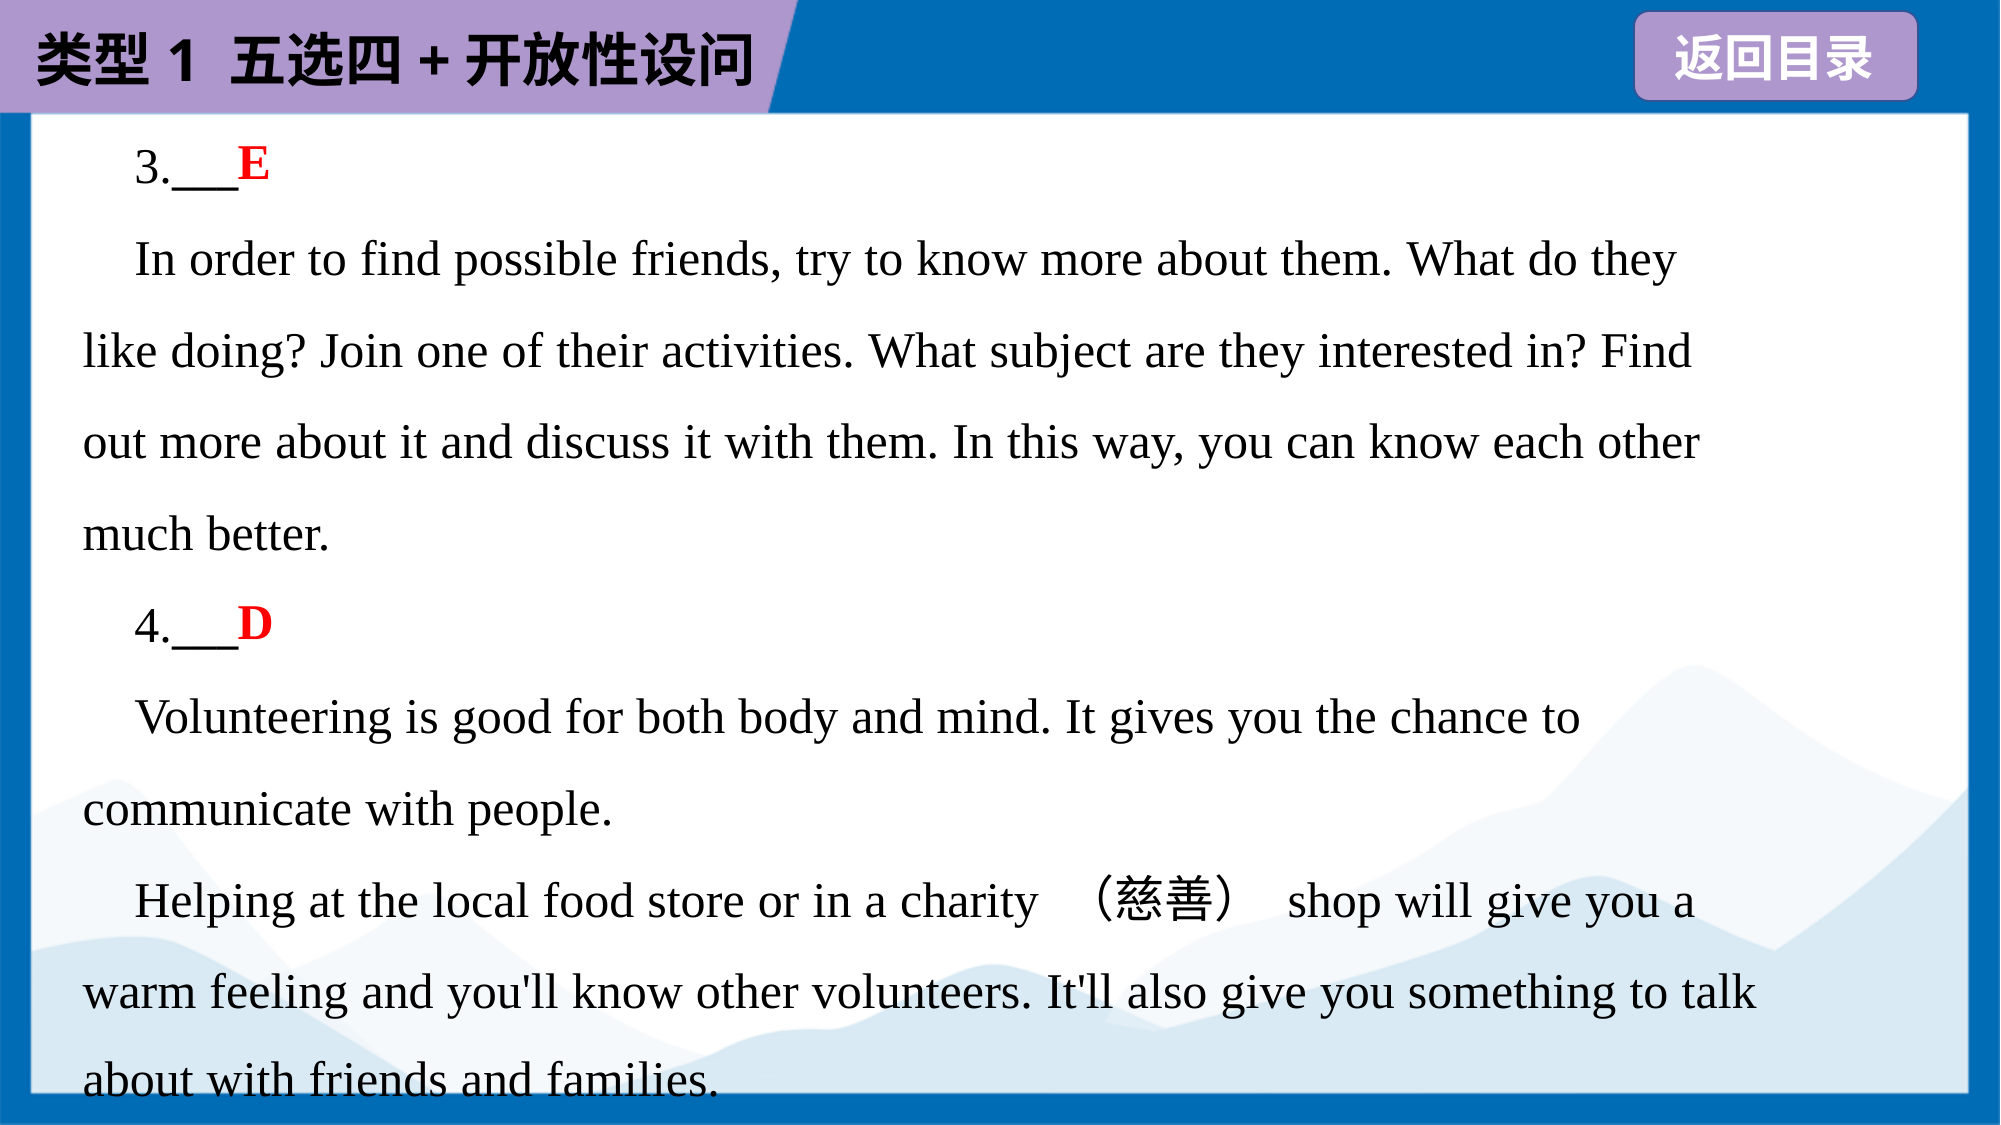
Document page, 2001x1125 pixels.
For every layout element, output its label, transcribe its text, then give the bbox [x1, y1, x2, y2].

picture [0, 0, 2000, 1125]
text_box D [219, 562, 292, 641]
text_box E [219, 102, 289, 181]
text_box 3.___ In order to find possible friends, try to know more about them. What do they like doing? Join one of their activities. What subject are they interested in? Find out more about it and discuss it with them. In this way, you can know each other much better. 4.___ Volunteering is good for both body and mind. It gives you the chance to communicate with people. Helping at the local food store or in a charity （慈善） shop will give you a warm feeling and you'll know other volunteers. It'll also give you something to talk about with friends and families. [82, 102, 1917, 1005]
